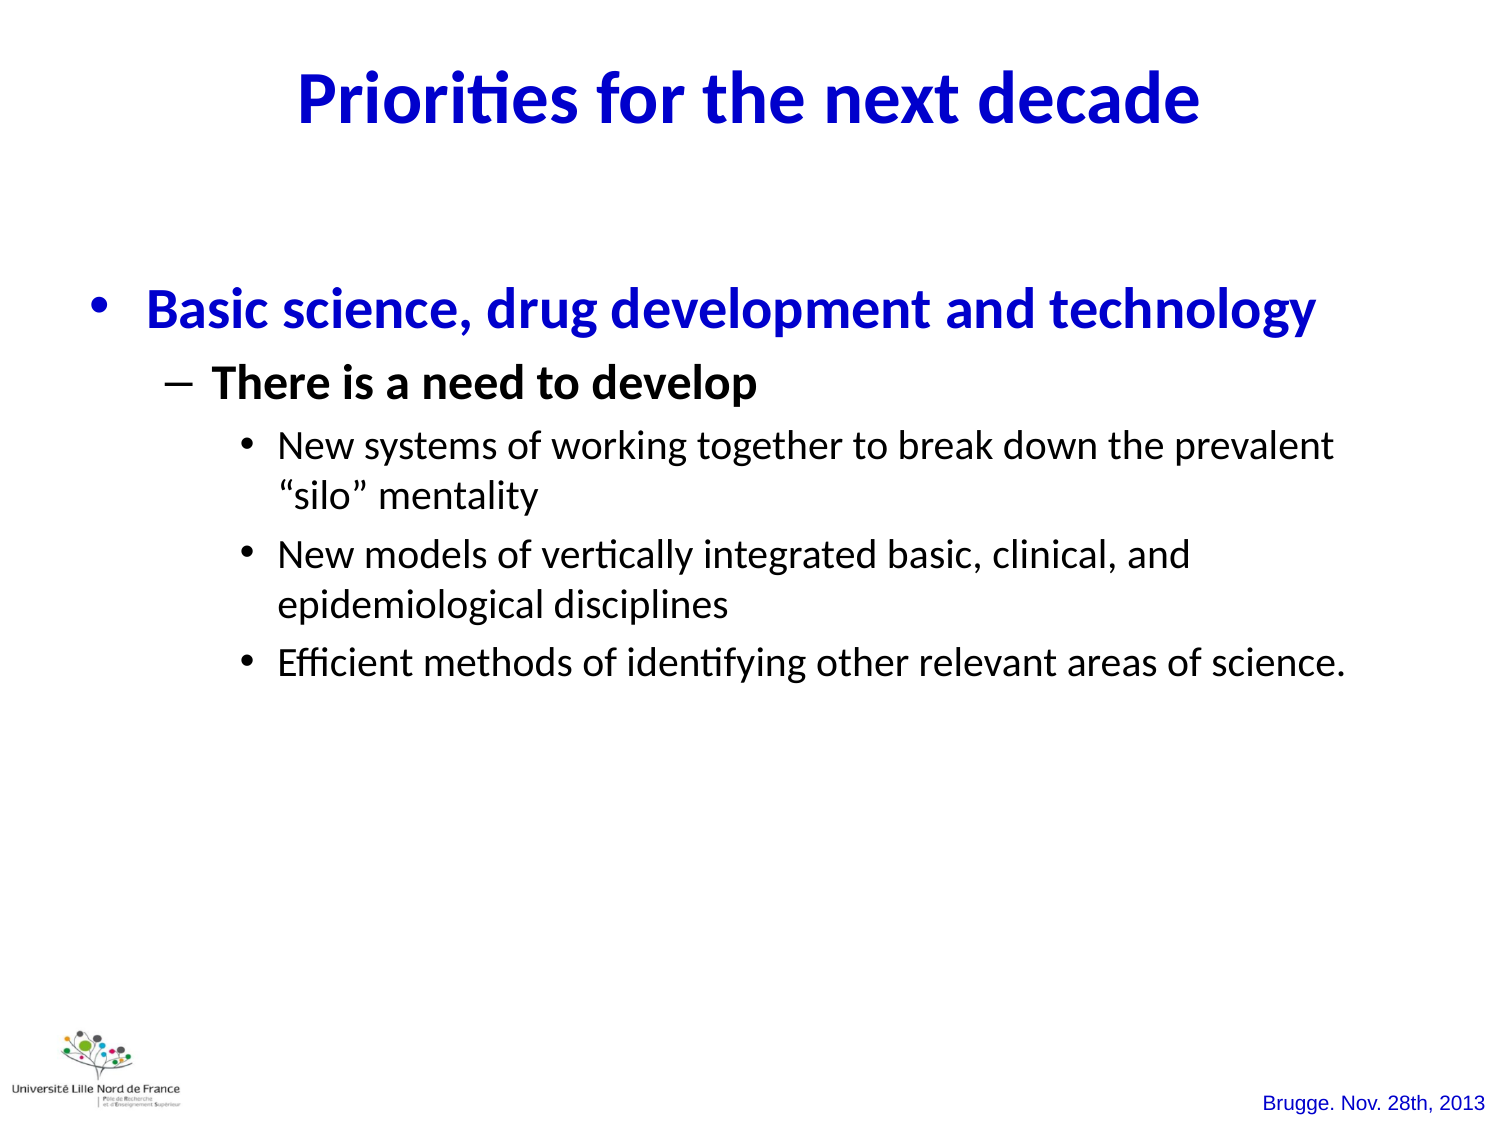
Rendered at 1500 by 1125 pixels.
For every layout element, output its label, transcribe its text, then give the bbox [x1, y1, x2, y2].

text_box Priorities for the next decade [183, 0, 1317, 188]
text_box Basic science, drug development and technology There is a need to develop New systems of working together to break down the prevalent “silo” mentality New models of vertically integrated basic, clinical, and epidemiological disciplines Efficient methods of identifying other relevant areas of science. [74, 262, 1425, 1005]
picture [11, 1011, 183, 1123]
